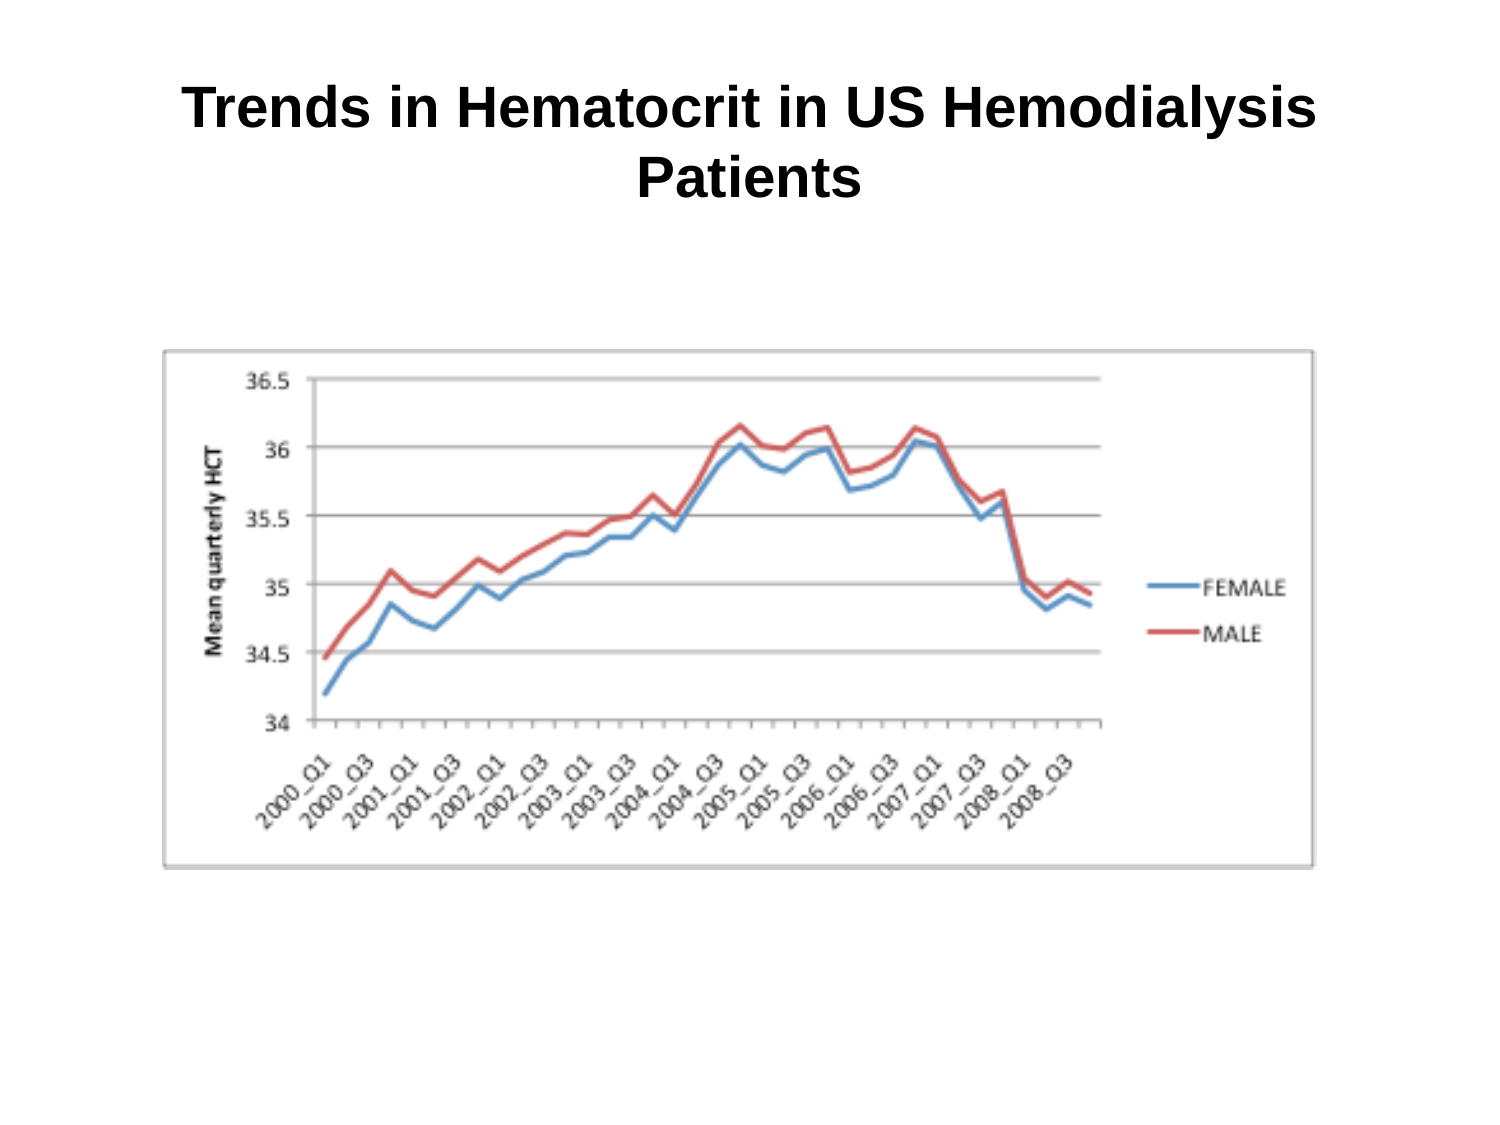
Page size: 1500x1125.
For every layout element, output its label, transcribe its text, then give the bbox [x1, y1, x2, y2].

picture [162, 349, 1317, 870]
title Trends in Hematocrit in US Hemodialysis Patients [74, 44, 1426, 233]
